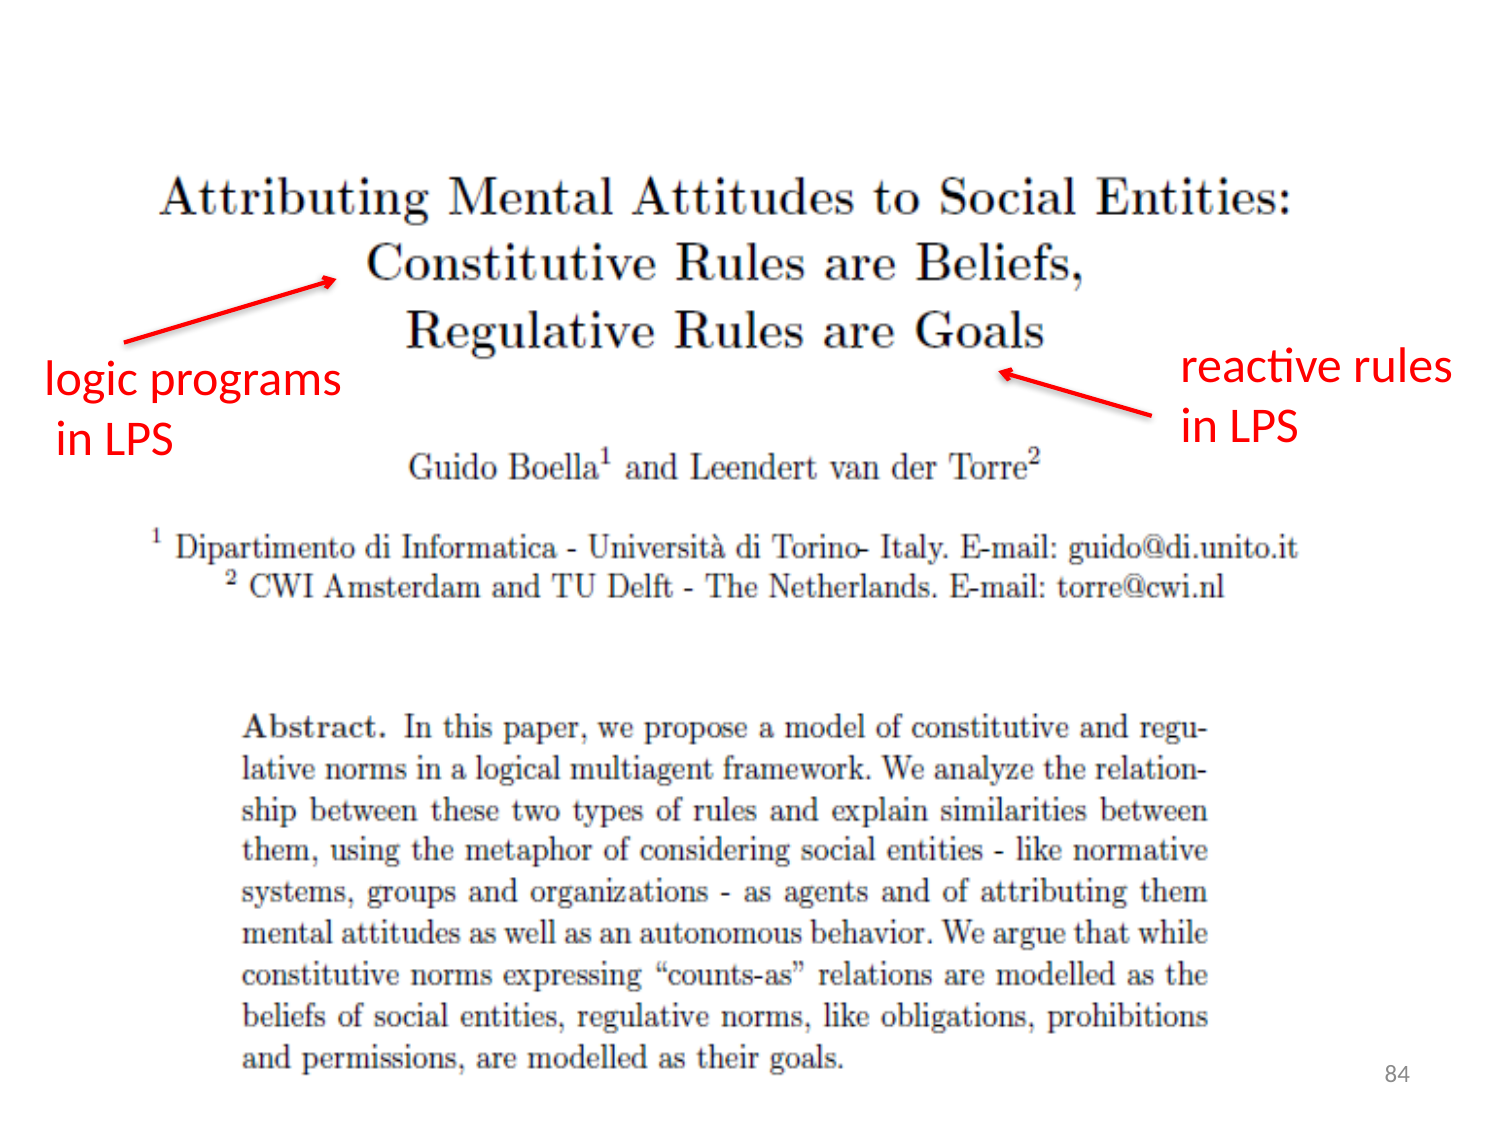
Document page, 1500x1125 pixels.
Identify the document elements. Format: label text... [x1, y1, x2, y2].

text_box logic programs in LPS [29, 338, 83, 473]
picture [88, 158, 1351, 1104]
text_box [123, 278, 337, 343]
slide_number 84 [1354, 1042, 1425, 1103]
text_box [997, 370, 1152, 417]
text_box reactive rules in LPS [1354, 325, 1500, 461]
